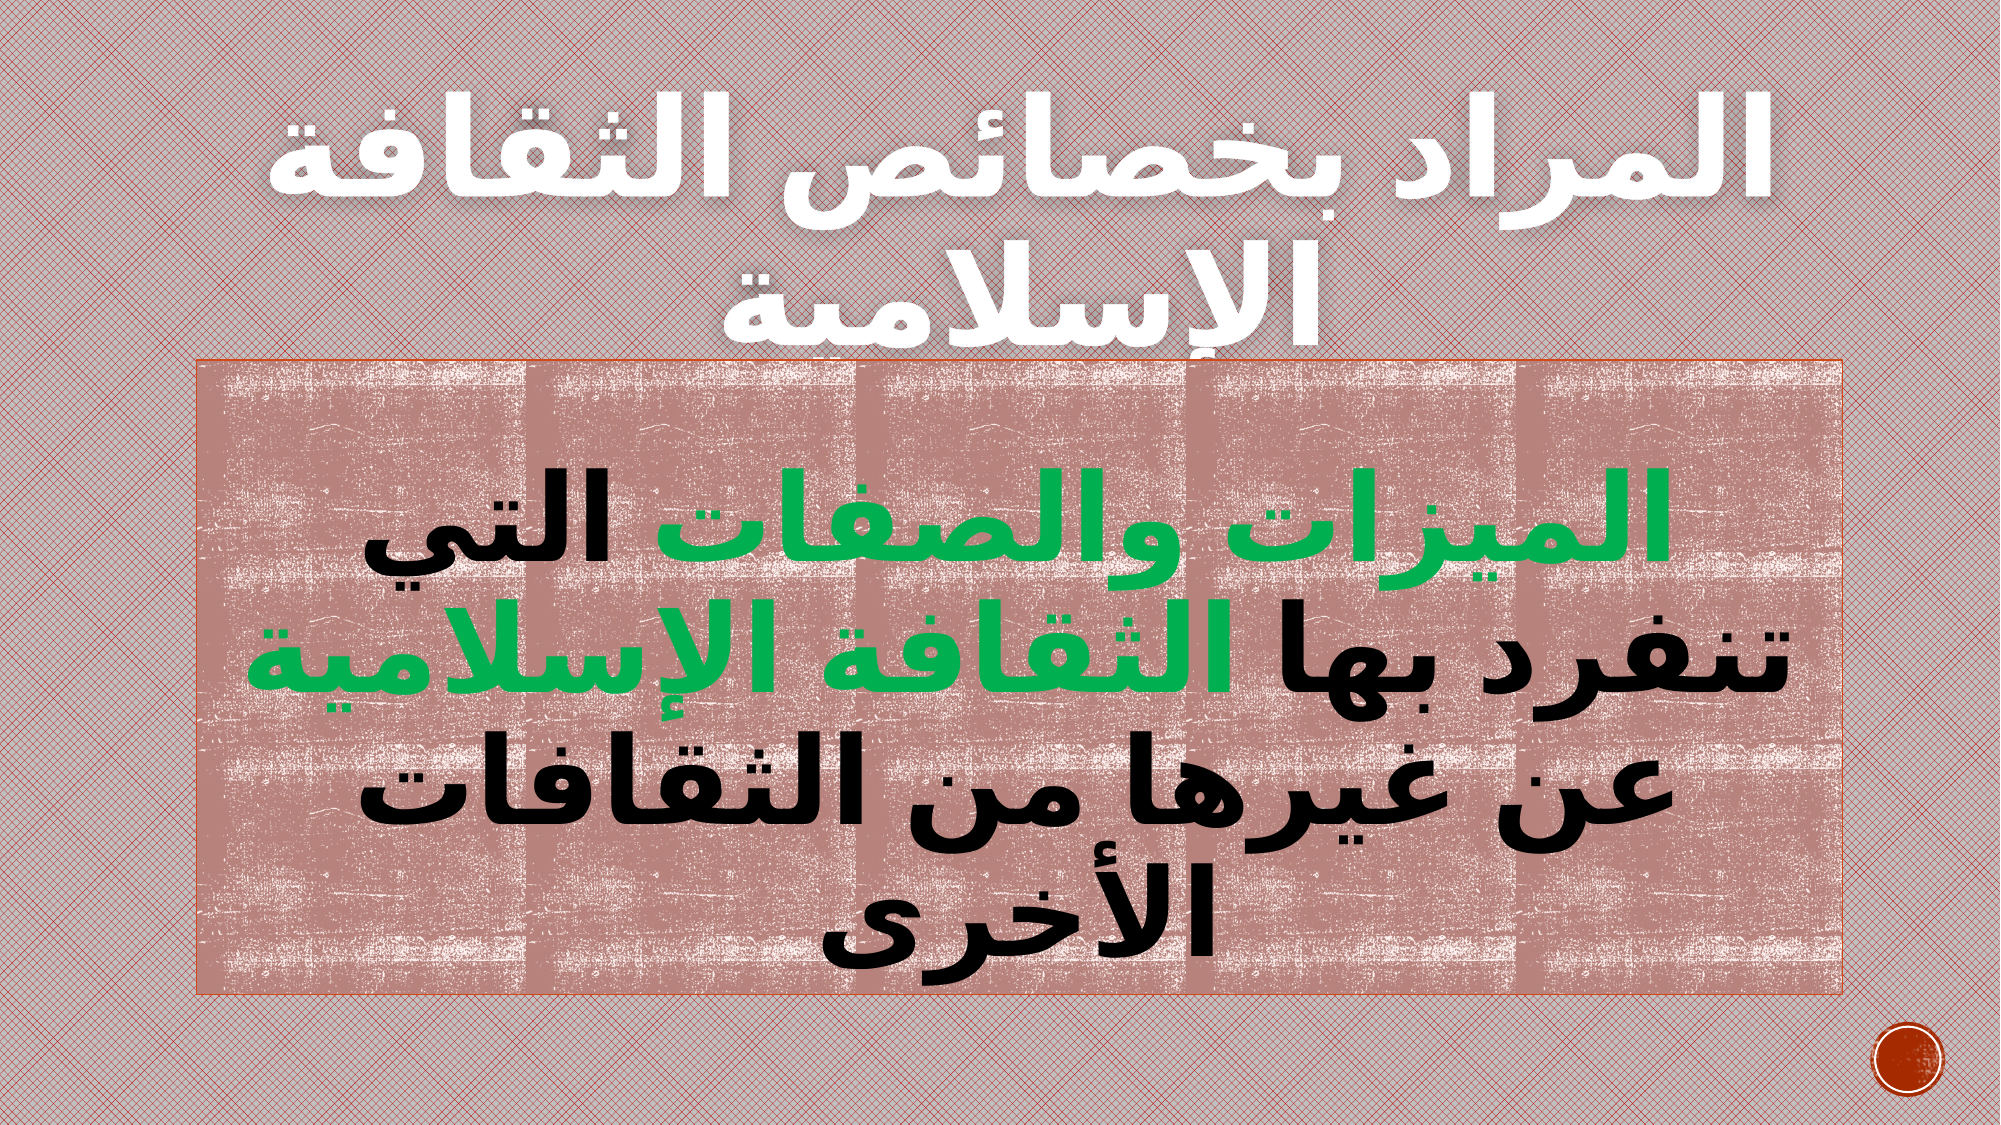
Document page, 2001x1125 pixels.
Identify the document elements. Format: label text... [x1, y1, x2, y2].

list الميزات والصفات التي تنفرد بها الثقافة الإسلامية عن غيرها من الثقافات الأخرى [196, 359, 1843, 995]
title المراد بخصائص الثقافة الإسلامية [232, 44, 1813, 359]
